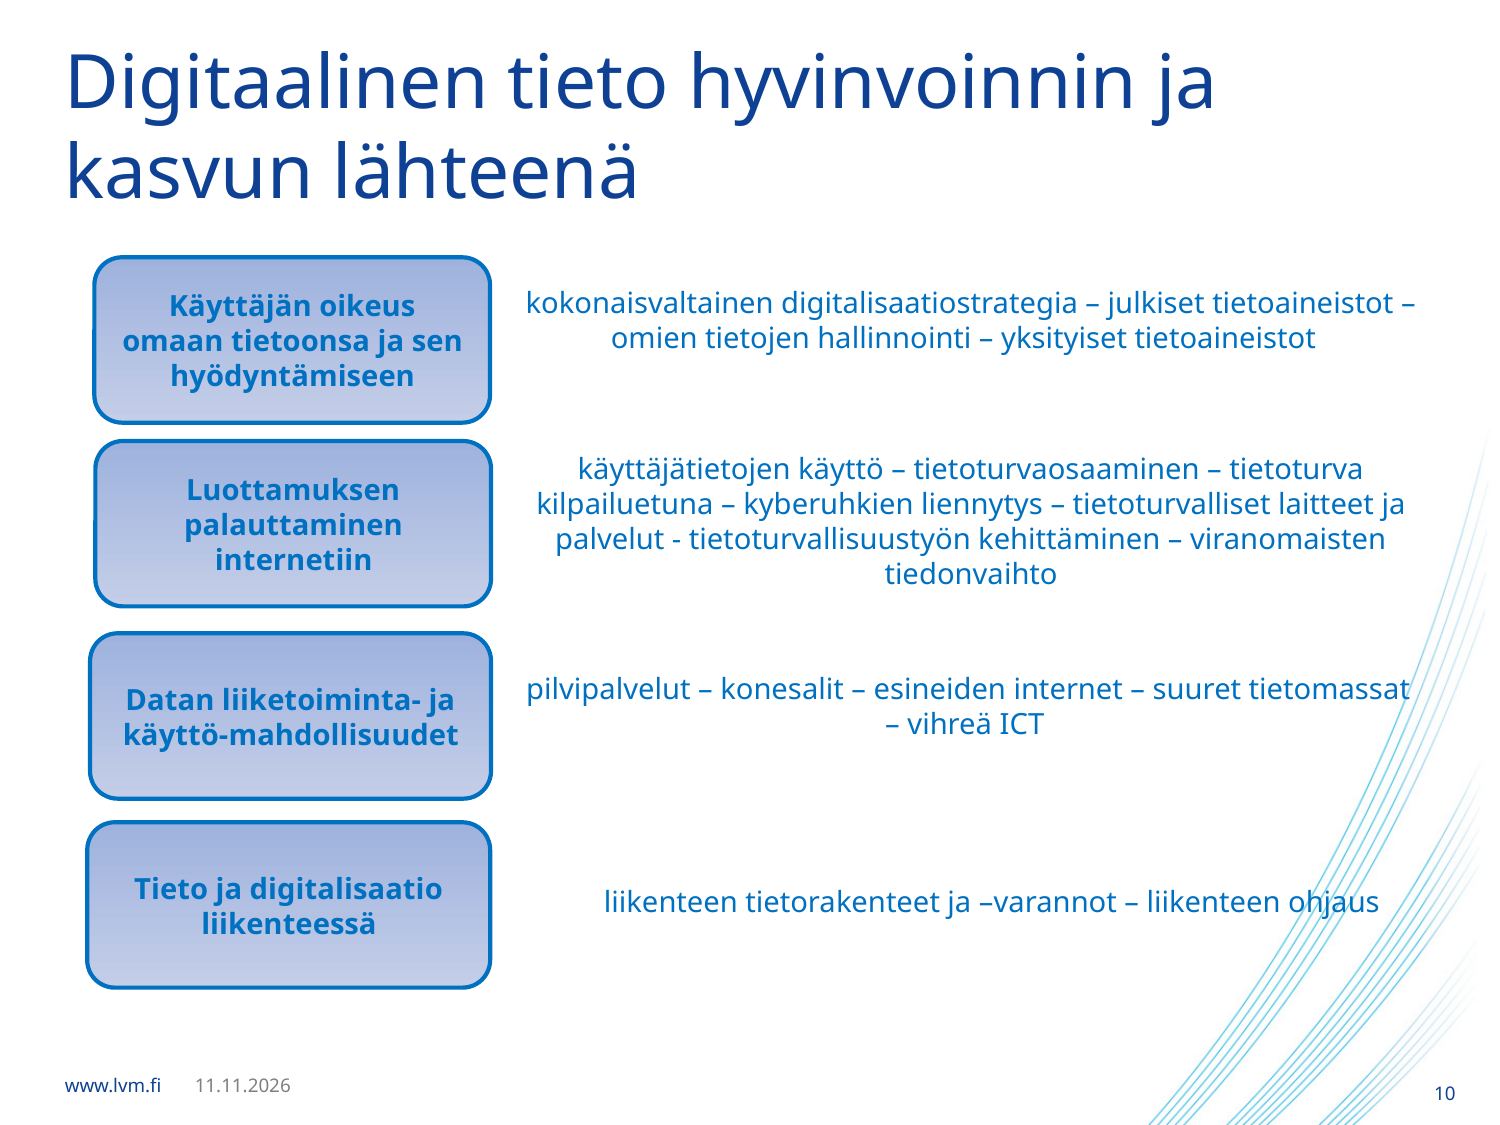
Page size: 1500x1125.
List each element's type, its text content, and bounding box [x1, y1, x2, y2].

text_box [419, 397, 1459, 601]
text_box Käyttäjän oikeus omaan tietoonsa ja sen hyödyntämiseen [94, 257, 491, 423]
text_box pilvipalvelut – konesalit – esineiden internet – suuret tietomassat – vihreä ICT [501, 662, 1436, 770]
picture [1069, 395, 1494, 1125]
text_box liikenteen tietorakenteet ja –varannot – liikenteen ohjaus [525, 875, 1459, 935]
text_box Tieto ja digitalisaatio liikenteessä [87, 822, 491, 988]
text_box Datan liiketoiminta- ja käyttö-mahdollisuudet [90, 633, 492, 799]
title Digitaalinen tieto hyvinvoinnin ja kasvun lähteenä [64, 53, 1415, 195]
text_box kokonaisvaltainen digitalisaatiostrategia – julkiset tietoaineistot – omien tietojen hallinnointi – yksityiset tietoaineistot [504, 276, 1438, 423]
slide_number 10 [1316, 1073, 1471, 1119]
text_box käyttäjätietojen käyttö – tietoturvaosaaminen – tietoturva kilpailuetuna – kyberuhkien liennytys – tietoturvalliset laitteet ja palvelut - tietoturvallisuustyön kehittäminen – viranomaisten tiedonvaihto [504, 443, 1438, 607]
text_box Luottamuksen palauttaminen internetiin [95, 440, 492, 607]
